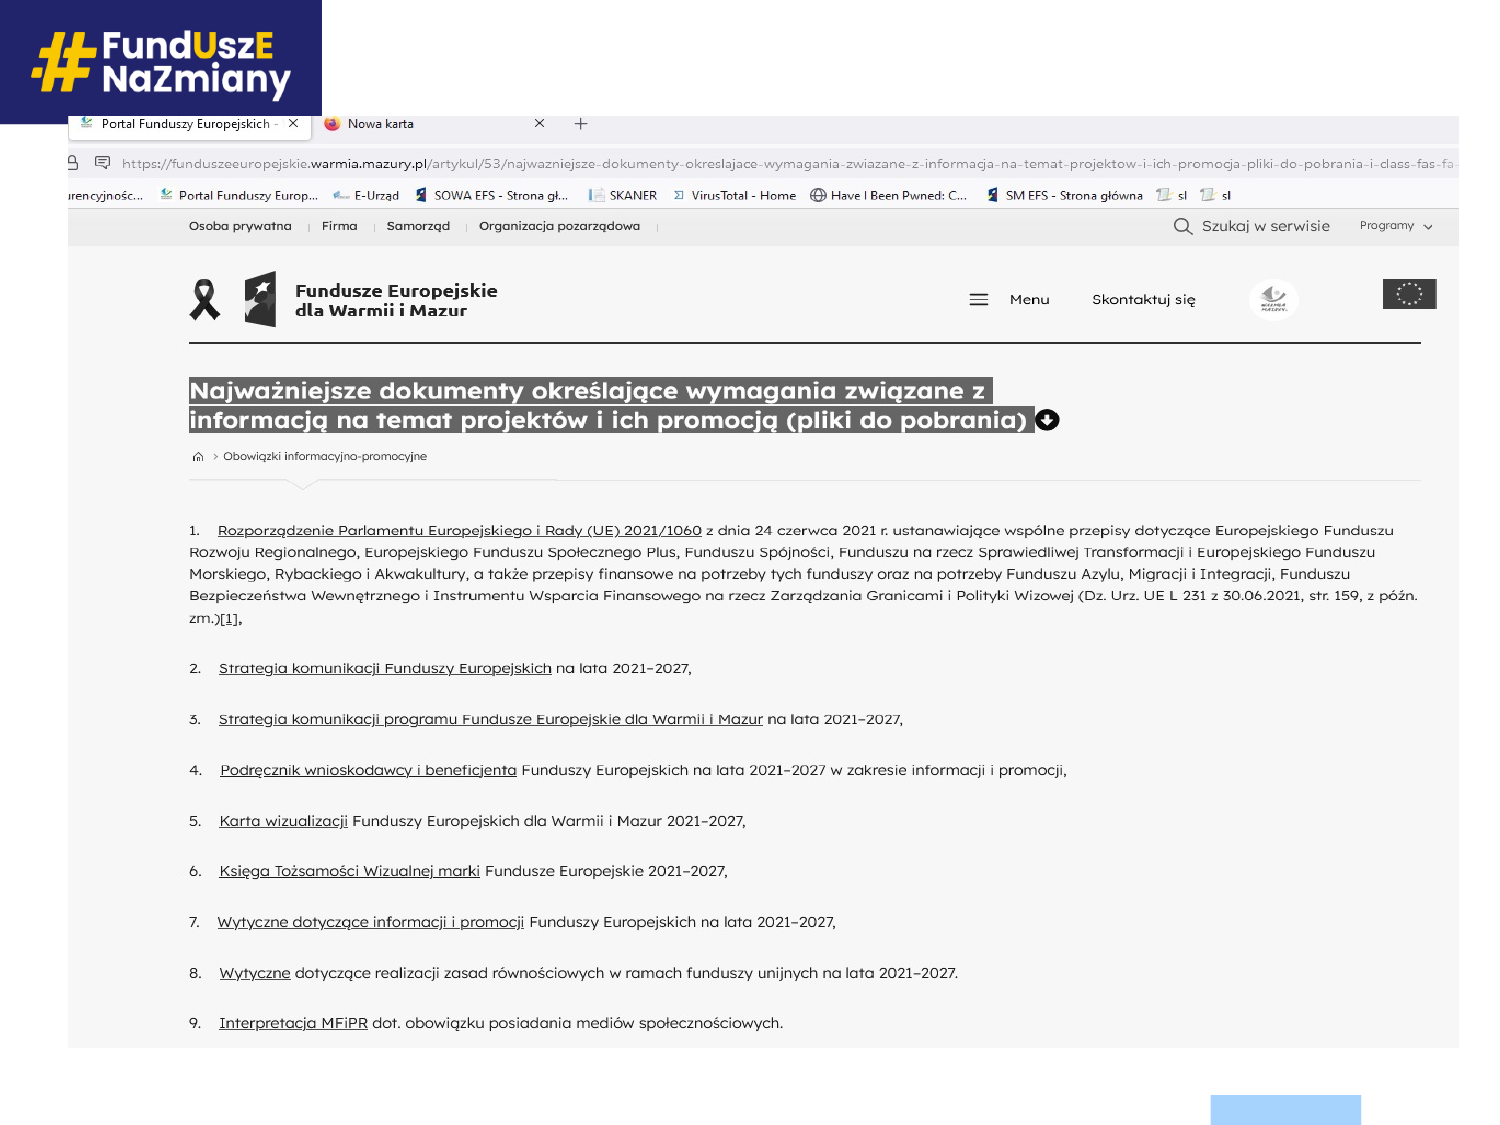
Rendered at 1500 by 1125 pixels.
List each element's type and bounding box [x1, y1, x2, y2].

picture [0, 0, 1500, 1125]
list [68, 116, 1459, 1048]
